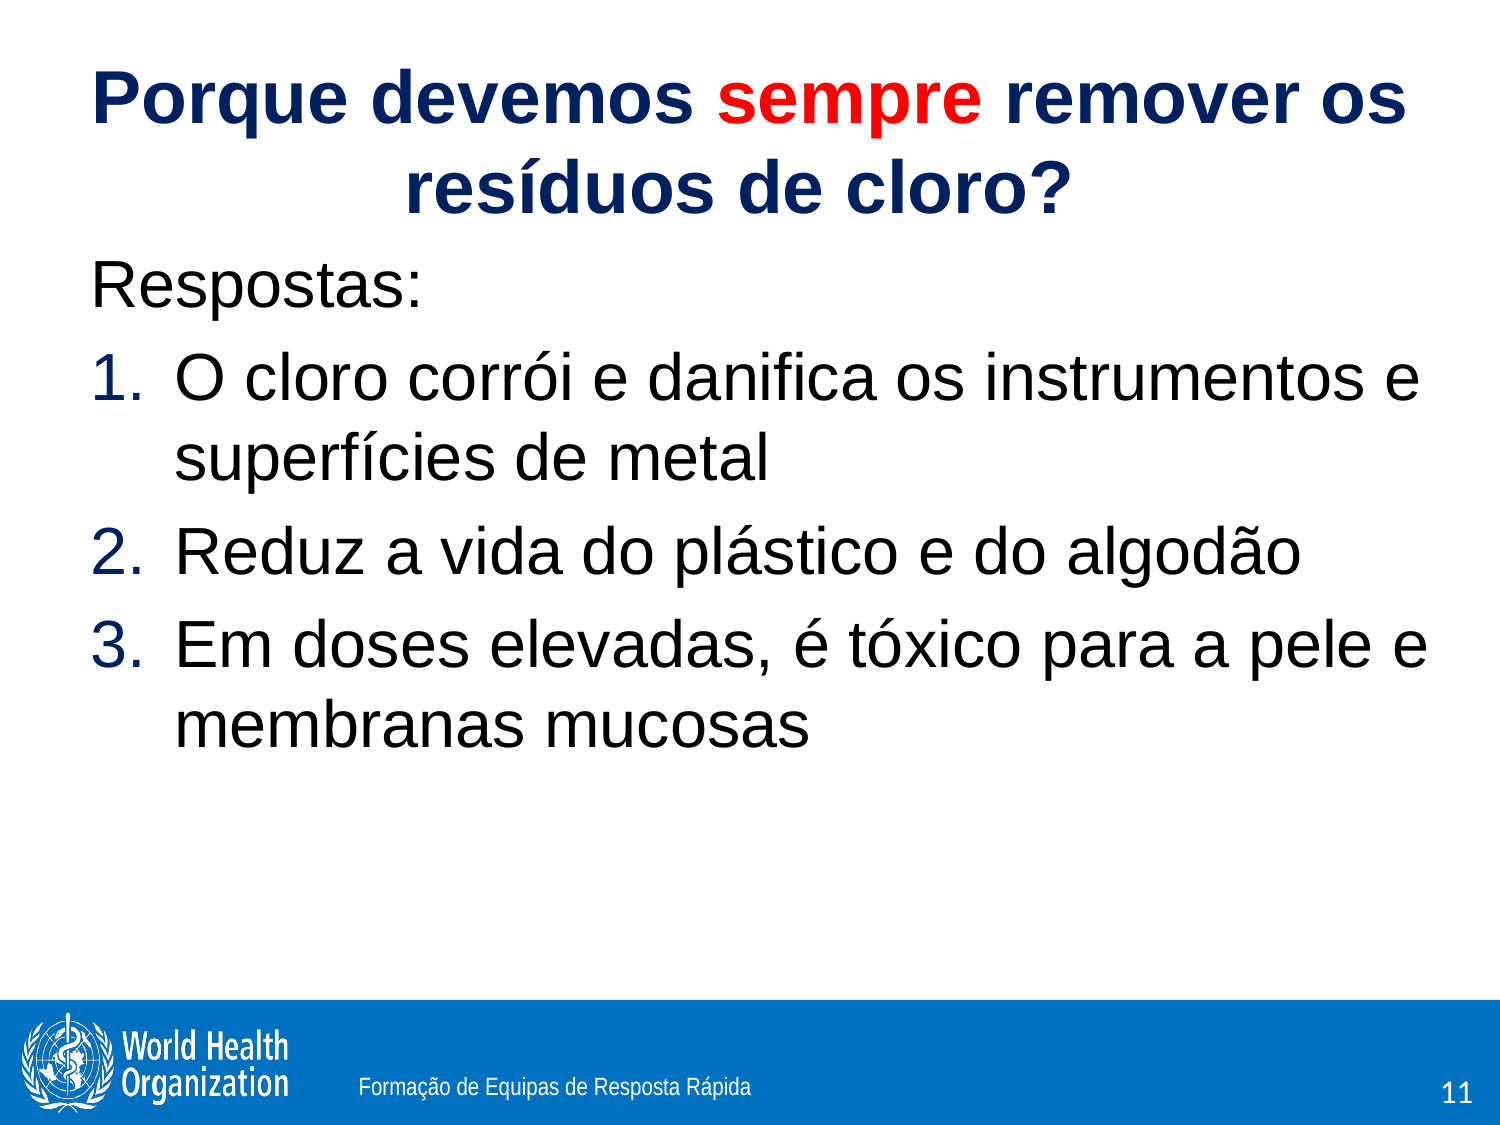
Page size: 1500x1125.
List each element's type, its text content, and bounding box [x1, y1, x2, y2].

list Respostas: O cloro corrói e danifica os instrumentos e superfícies de metal Reduz a vida do plástico e do algodão Em doses elevadas, é tóxico para a pele e membranas mucosas [75, 174, 1500, 918]
picture [21, 1012, 288, 1113]
title Porque devemos sempre remover os resíduos de cloro? [0, 45, 1500, 233]
